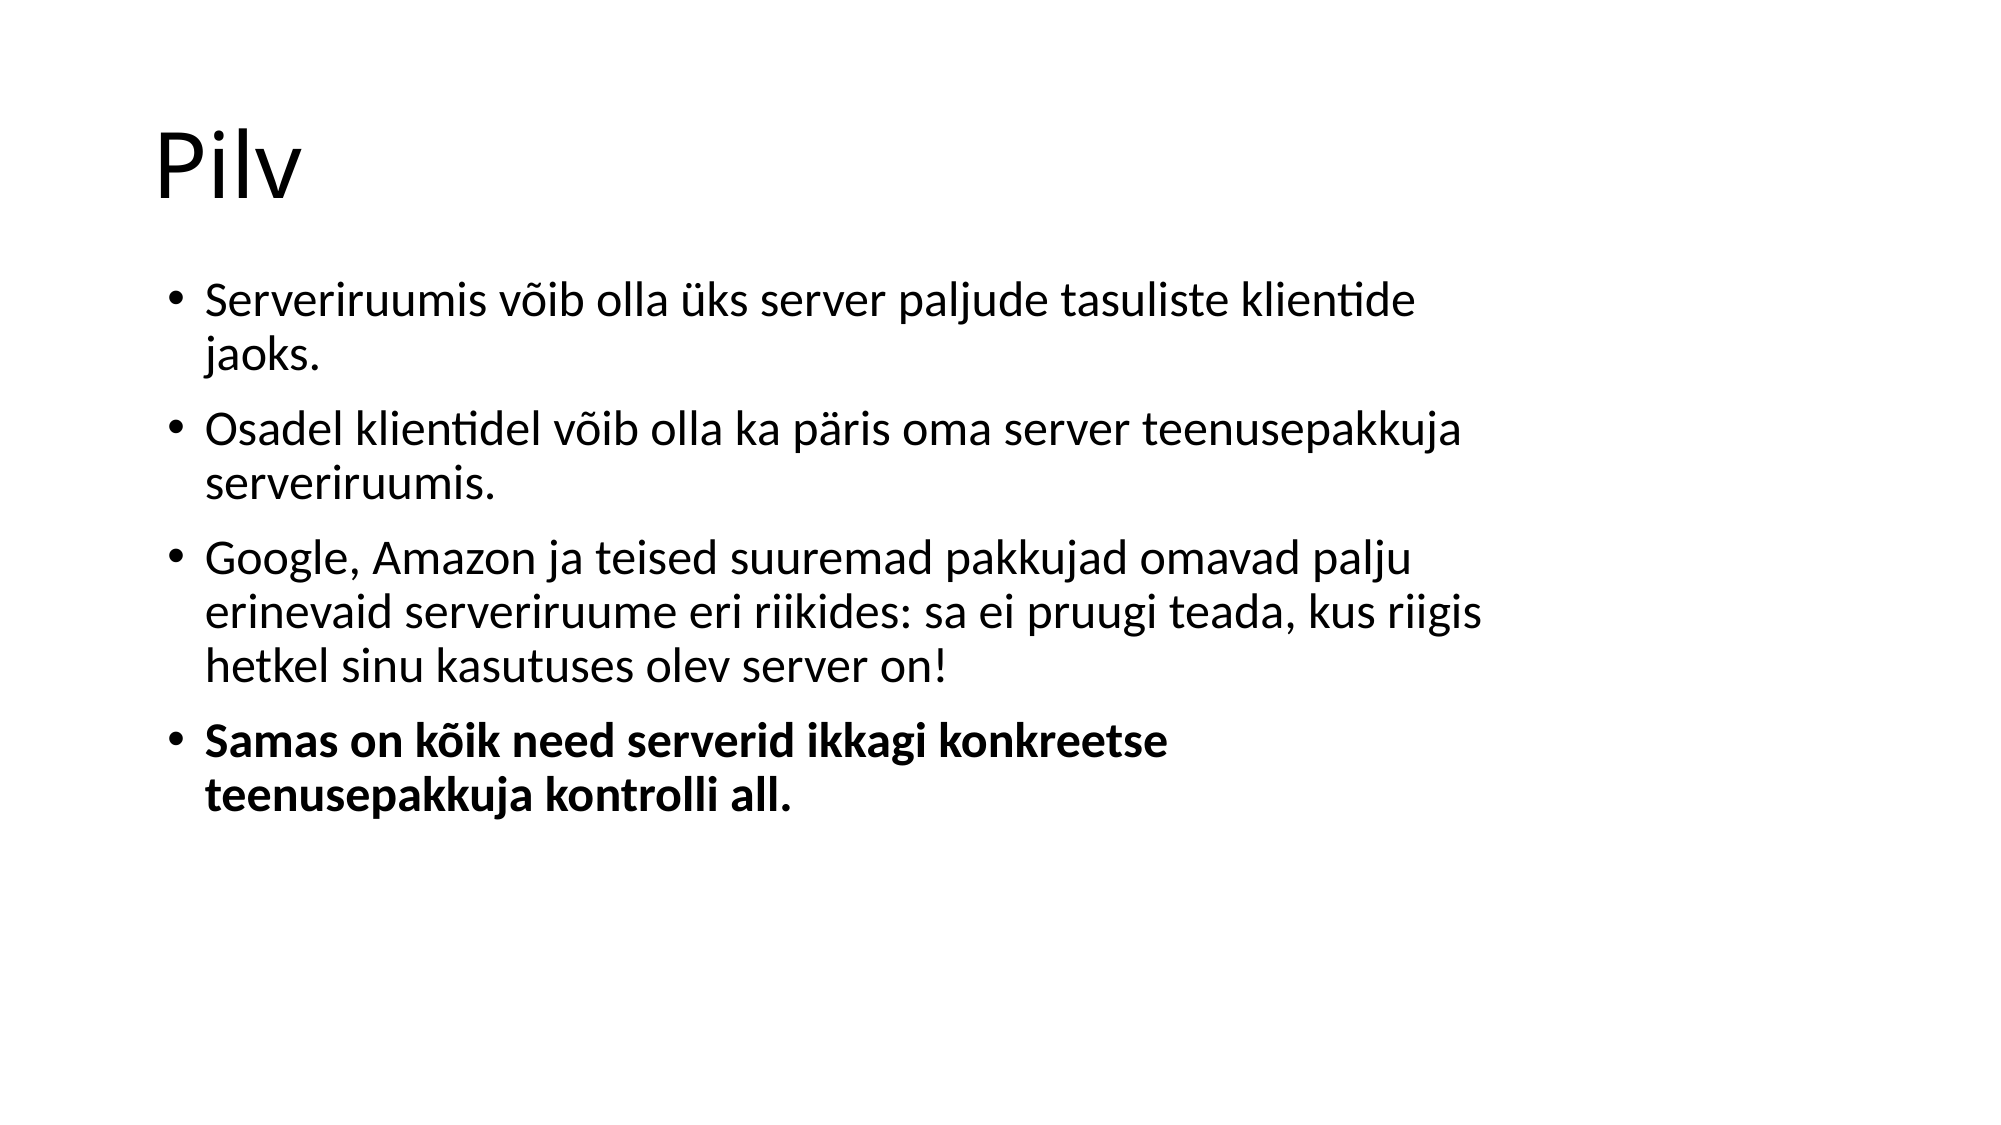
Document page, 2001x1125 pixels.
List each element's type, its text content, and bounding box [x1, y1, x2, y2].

list Serveriruumis võib olla üks server paljude tasuliste klientide jaoks. Osadel klientidel võib olla ka päris oma server teenusepakkuja serveriruumis. Google, Amazon ja teised suuremad pakkujad omavad palju erinevaid serveriruume eri riikides: sa ei pruugi teada, kus riigis hetkel sinu kasutuses olev server on! Samas on kõik need serverid ikkagi konkreetse teenusepakkuja kontrolli all. [152, 266, 1503, 1009]
title Pilv [137, 59, 1863, 278]
